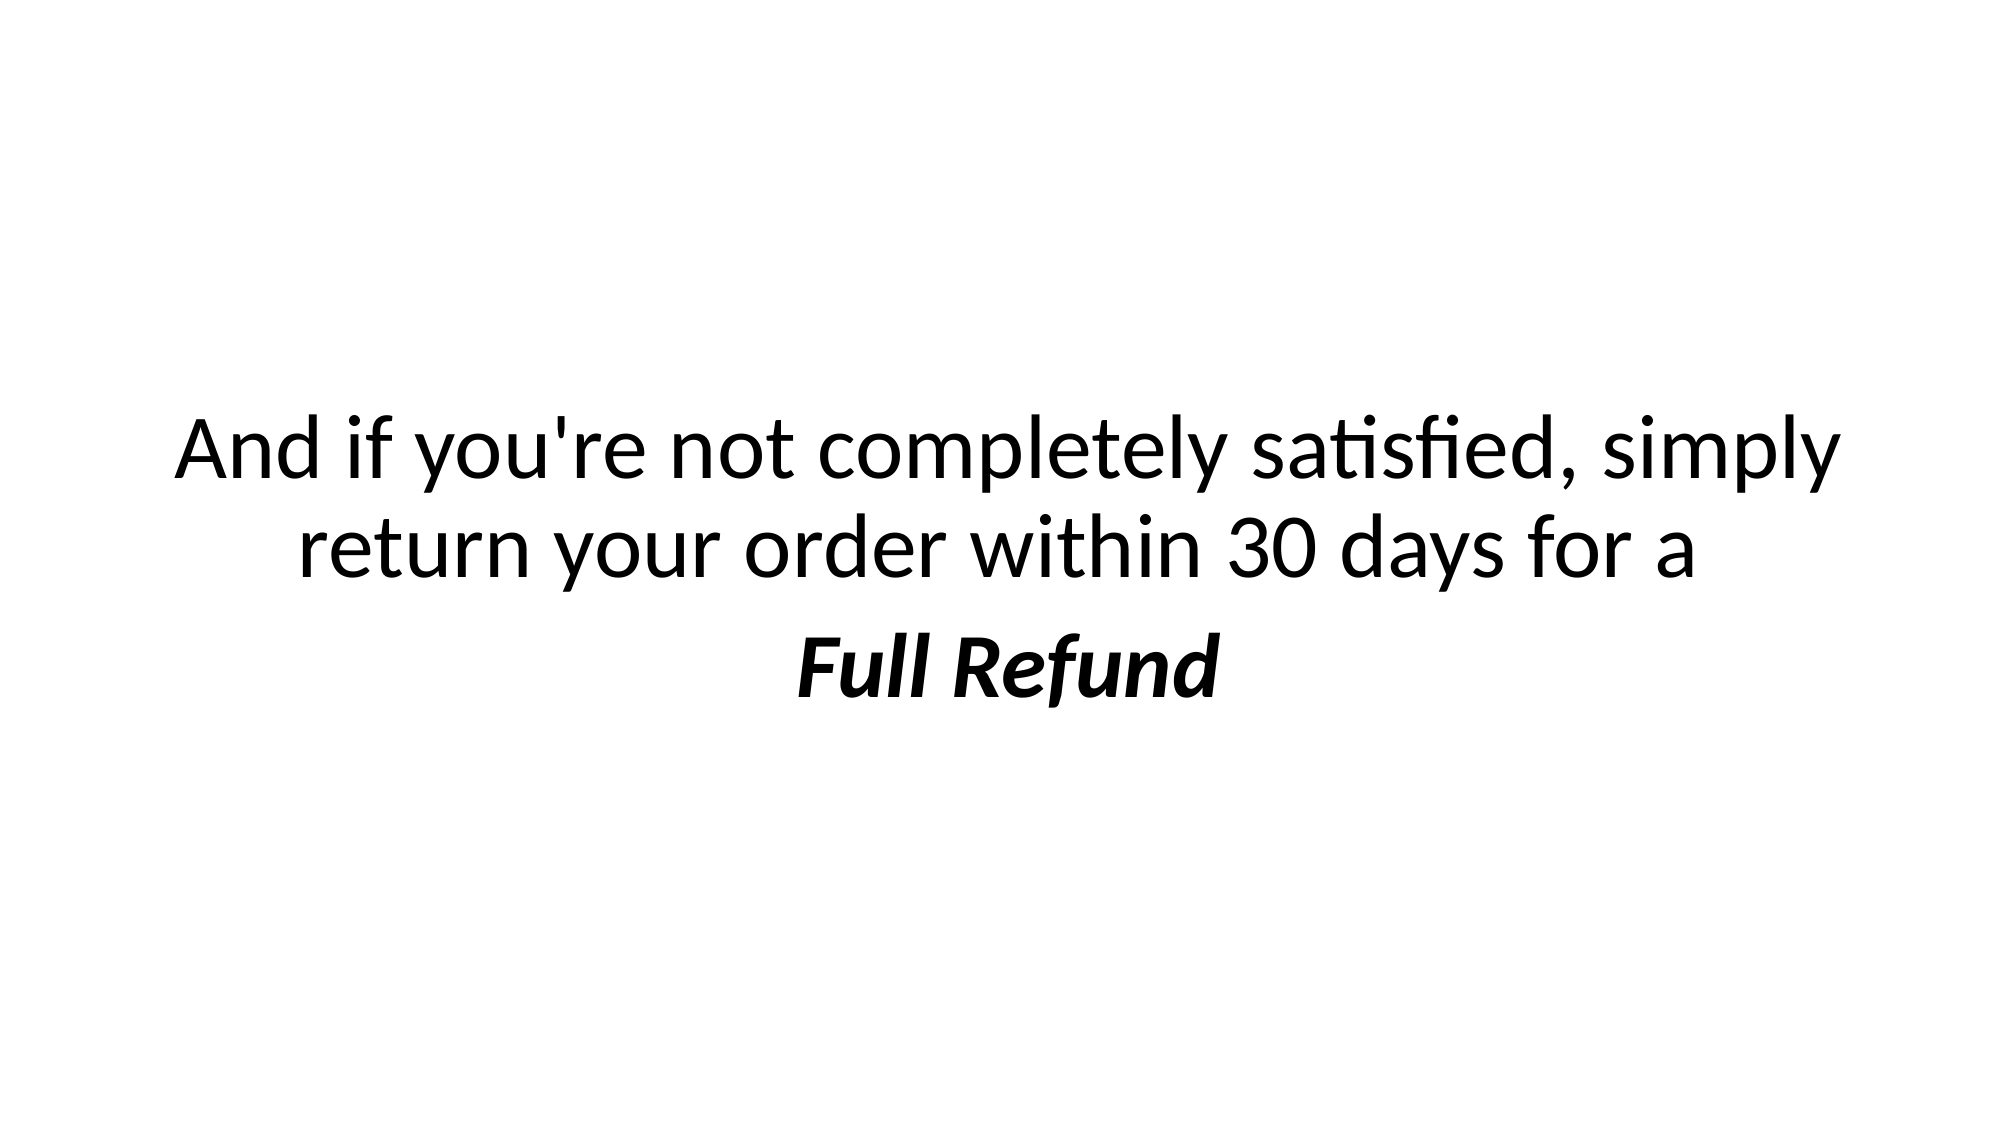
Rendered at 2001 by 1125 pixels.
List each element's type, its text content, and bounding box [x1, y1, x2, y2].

list And if you're not completely satisfied, simply return your order within 30 days for a Full Refund [146, 391, 1872, 953]
